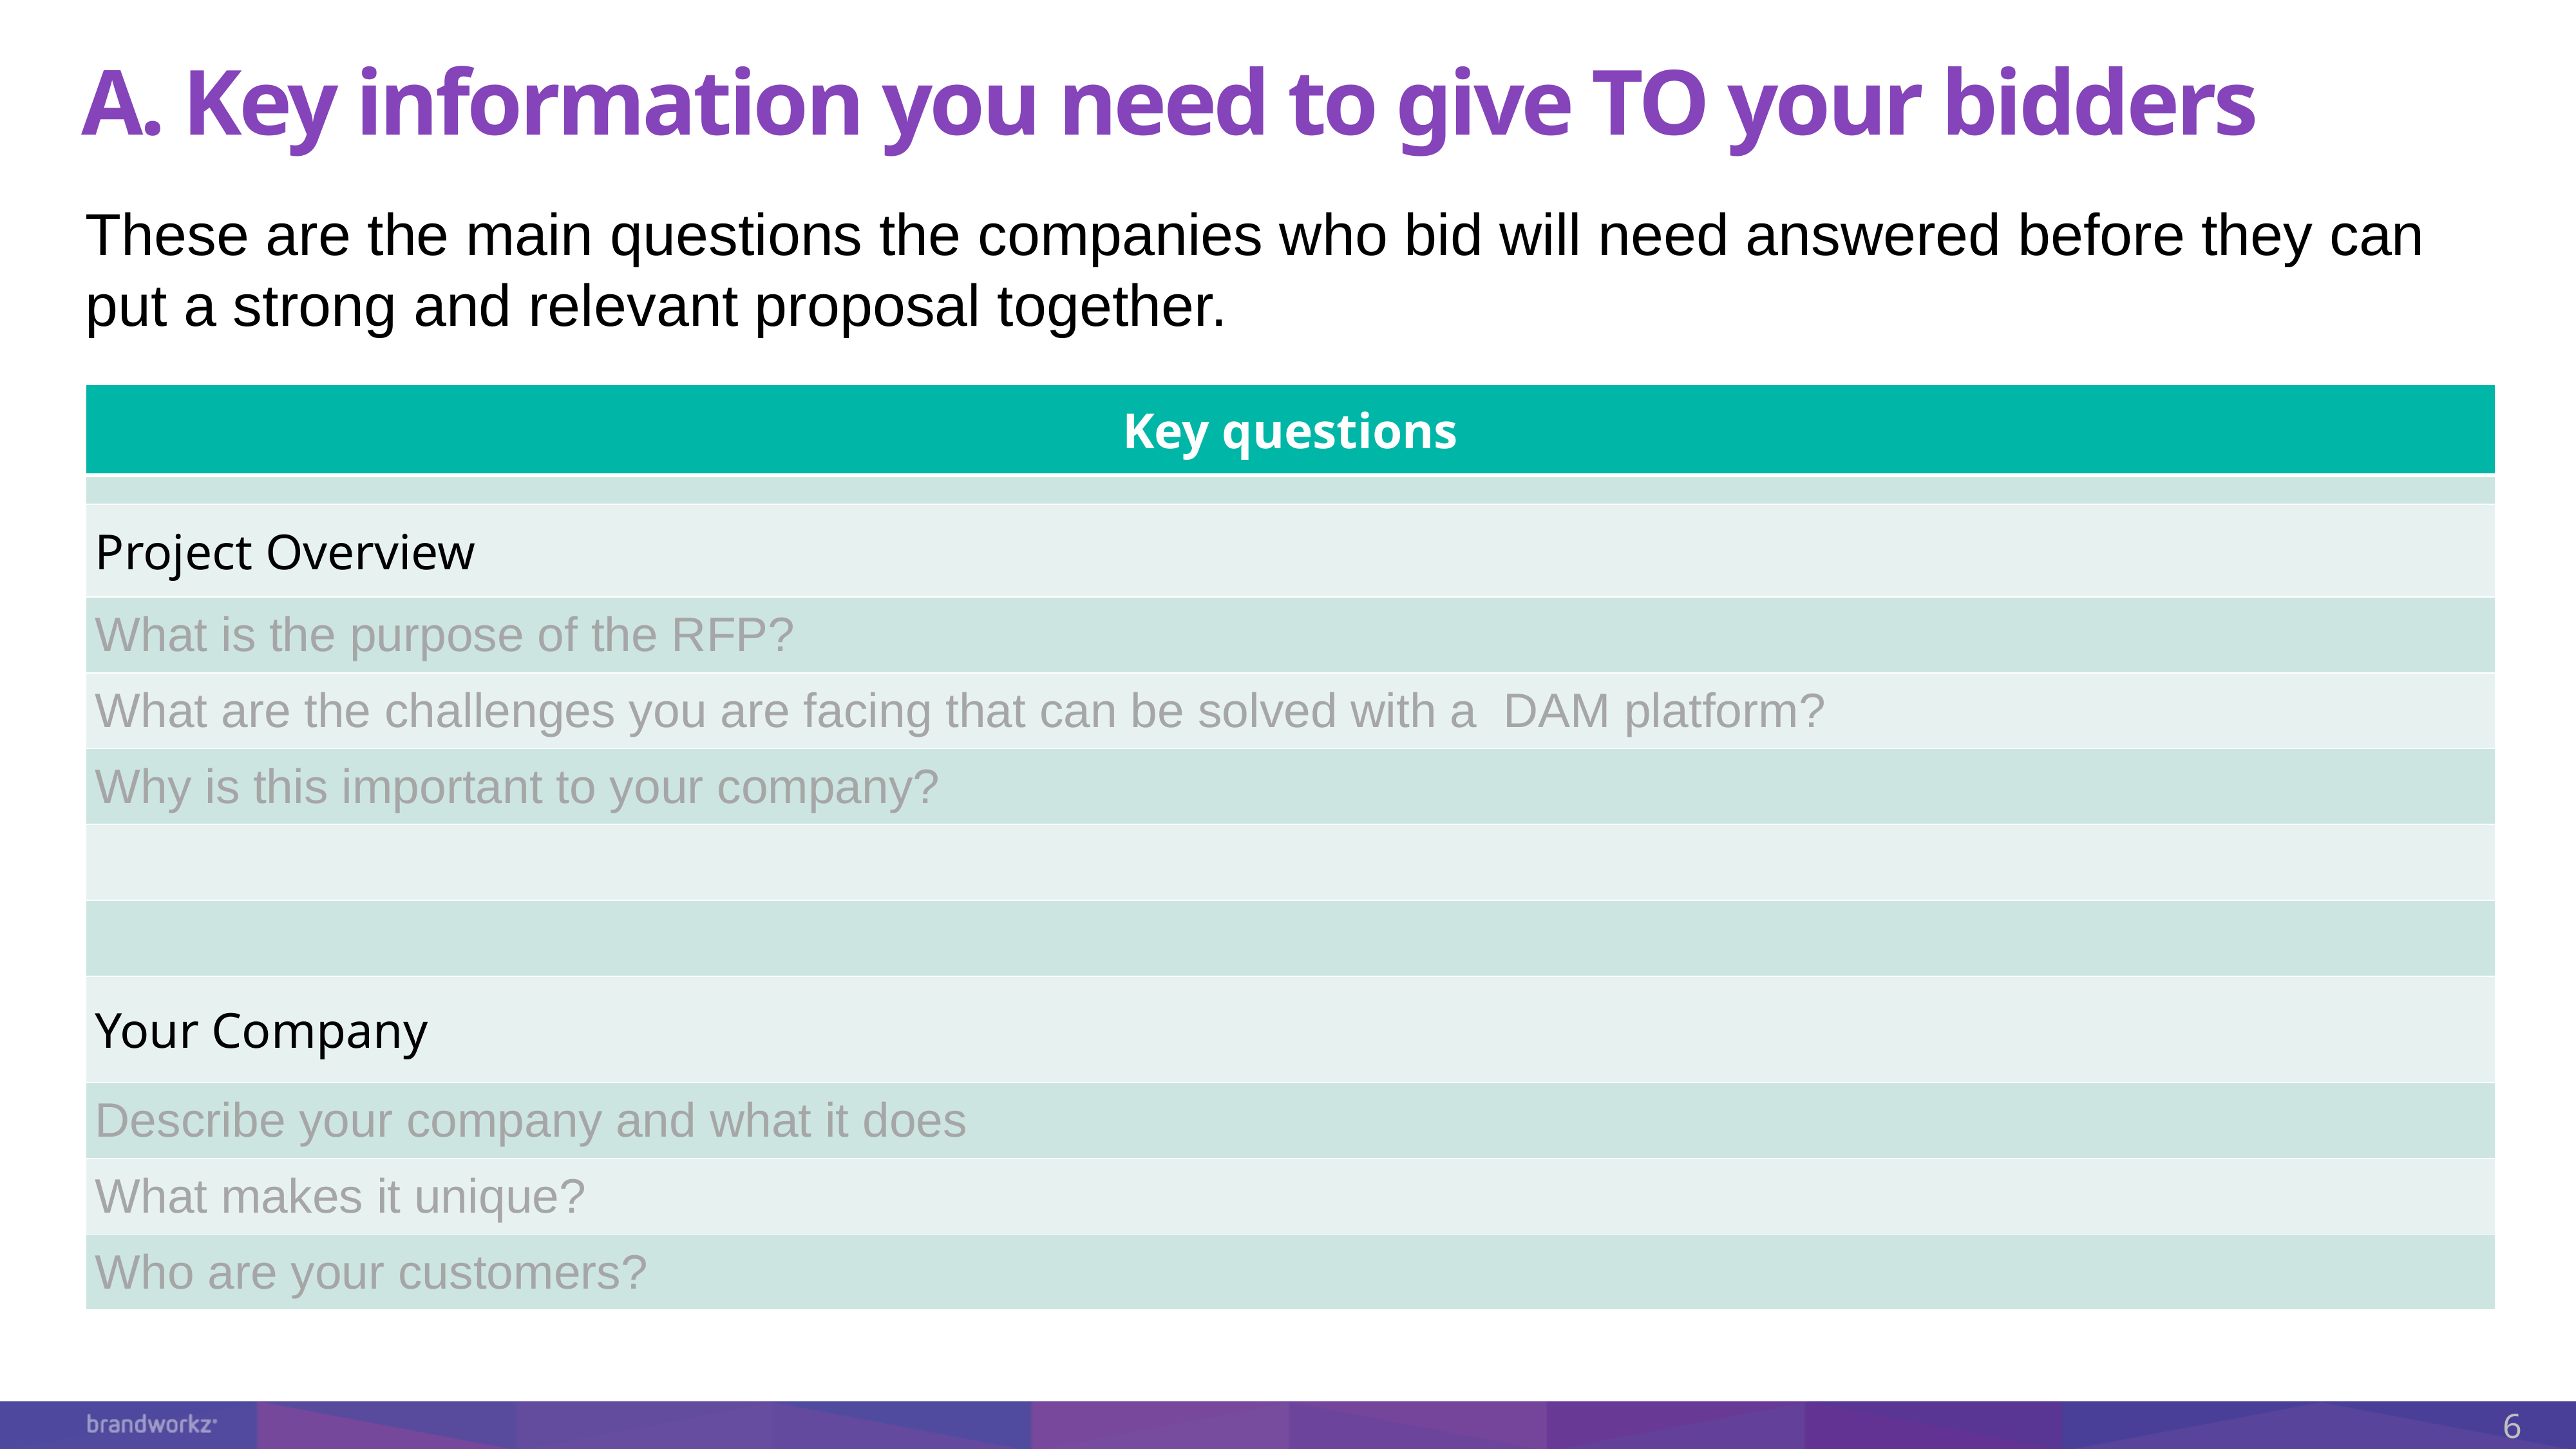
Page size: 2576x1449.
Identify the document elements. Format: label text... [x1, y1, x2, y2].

table_cell [86, 825, 2495, 900]
table_cell Describe your company and what it does [86, 1083, 2495, 1158]
table_cell What makes it unique? [86, 1159, 2495, 1234]
title A. Key information you need to give TO your bidders [81, 45, 2496, 166]
table_cell Your Company [86, 977, 2495, 1082]
table_cell [86, 477, 2495, 504]
picture [0, 1401, 2576, 1449]
table_header Key questions [86, 385, 2495, 473]
table_cell [86, 901, 2495, 976]
table_cell What are the challenges you are facing that can be solved with a DAM platform? [86, 674, 2495, 748]
table_cell Why is this important to your company? [86, 749, 2495, 824]
table_cell What is the purpose of the RFP? [86, 598, 2495, 672]
list These are the main questions the companies who bid will need answered before they can put a strong and relevant proposal together. [85, 196, 2496, 363]
table_cell Who are your customers? [86, 1235, 2495, 1309]
table_cell Project Overview [86, 505, 2495, 596]
